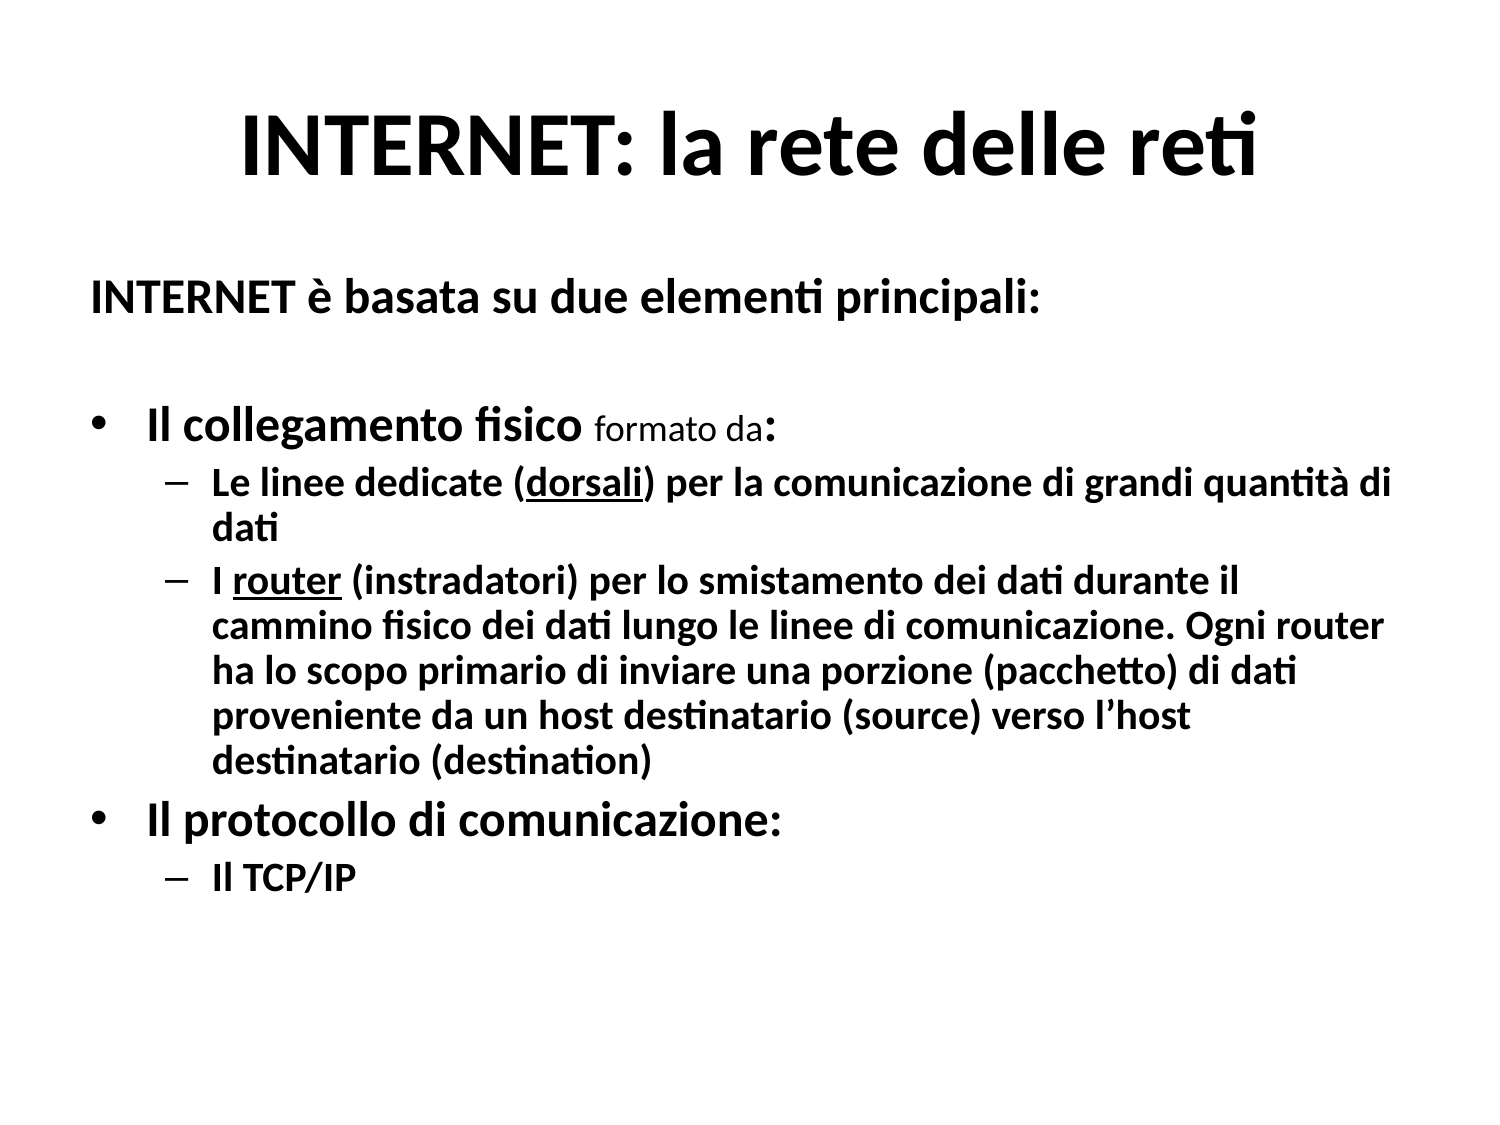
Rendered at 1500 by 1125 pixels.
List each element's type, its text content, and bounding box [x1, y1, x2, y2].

title INTERNET: la rete delle reti [75, 45, 1425, 233]
list INTERNET è basata su due elementi principali: Il collegamento fisico formato da: Le linee dedicate (dorsali) per la comunicazione di grandi quantità di dati I router (instradatori) per lo smistamento dei dati durante il cammino fisico dei dati lungo le linee di comunicazione. Ogni router ha lo scopo primario di inviare una porzione (pacchetto) di dati proveniente da un host destinatario (source) verso l’host destinatario (destination) Il protocollo di comunicazione: Il TCP/IP [75, 262, 1425, 1005]
